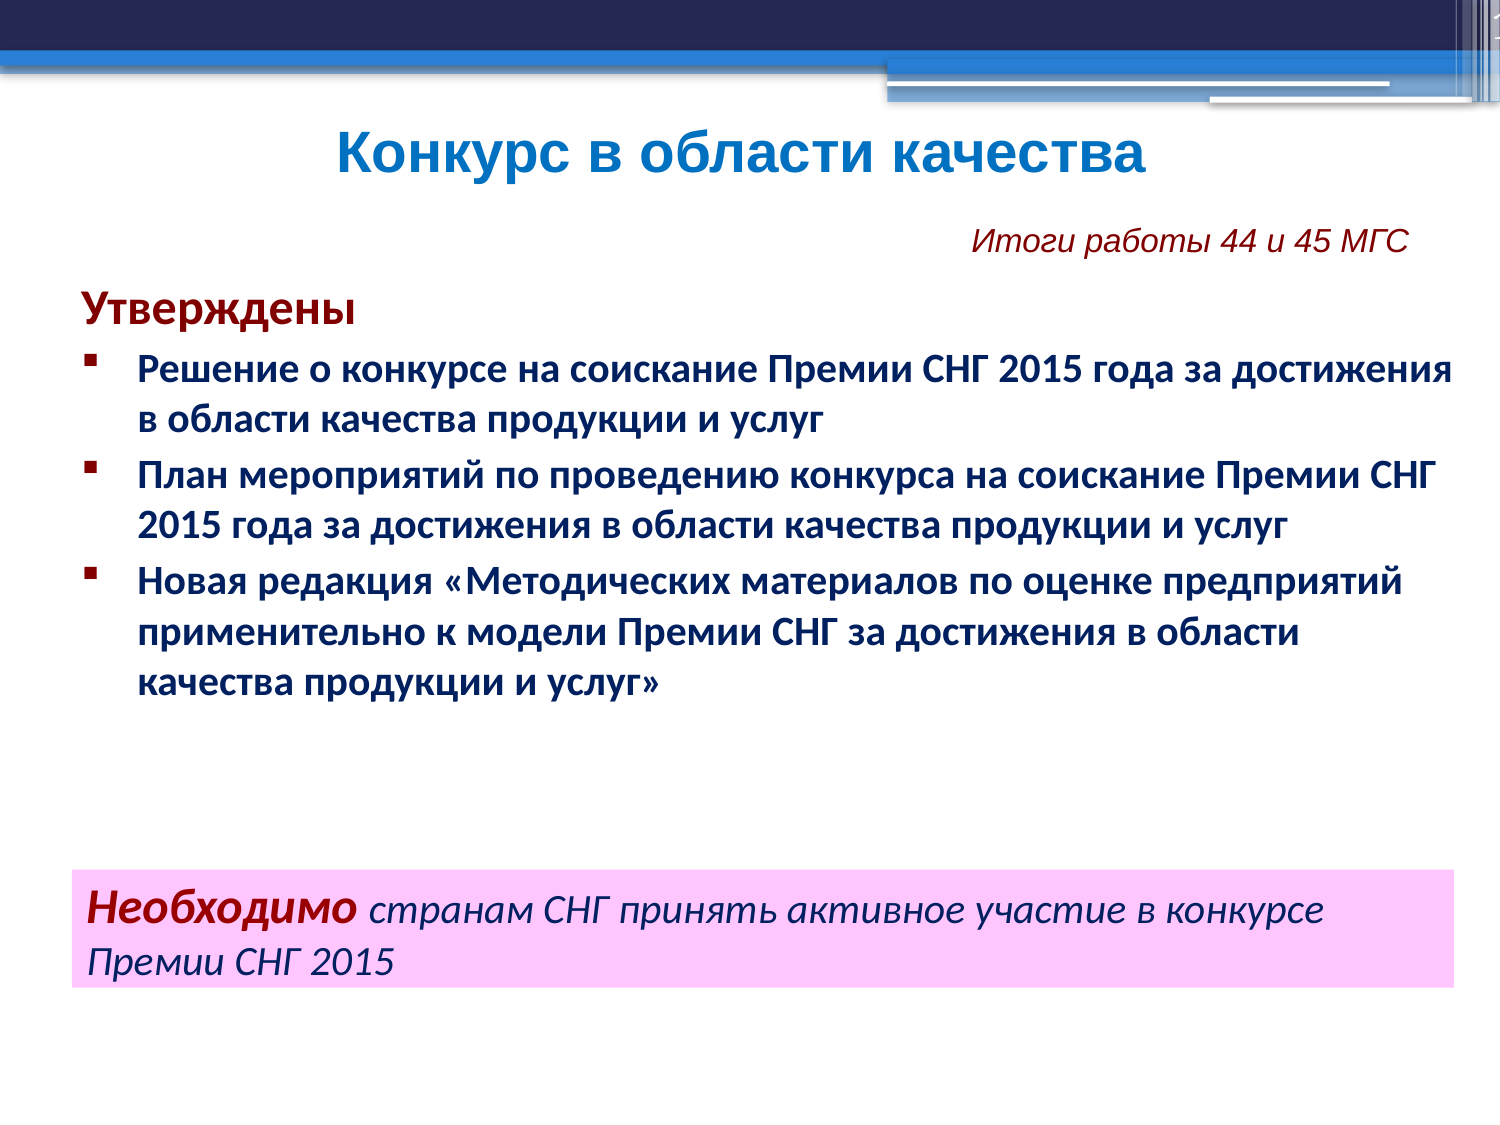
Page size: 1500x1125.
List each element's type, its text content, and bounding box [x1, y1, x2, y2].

text_box Утверждены Решение о конкурсе на соискание Премии СНГ 2015 года за достижения в области качества продукции и услуг План мероприятий по проведению конкурса на соискание Премии СНГ 2015 года за достижения в области качества продукции и услуг Новая редакция «Методических материалов по оценке предприятий применительно к модели Премии СНГ за достижения в области качества продукции и услуг» [66, 267, 1476, 711]
text_box Итоги работы 44 и 45 МГС [956, 211, 1435, 267]
text_box 17 [1332, 0, 1500, 61]
text_box Конкурс в области качества [63, 100, 1419, 198]
text_box Необходимо странам СНГ принять активное участие в конкурсе Премии СНГ 2015 [71, 869, 1454, 988]
